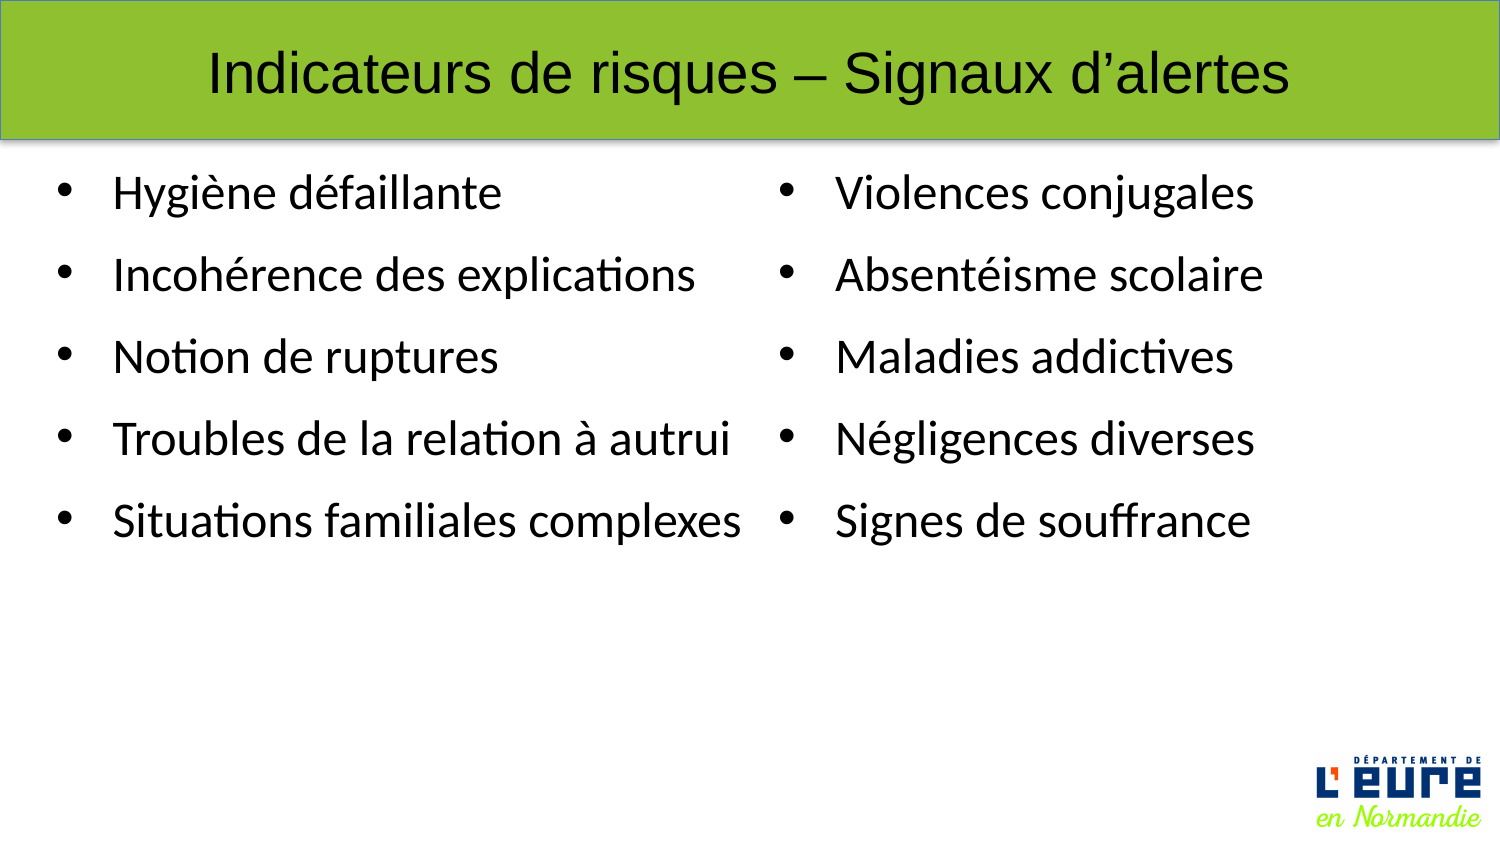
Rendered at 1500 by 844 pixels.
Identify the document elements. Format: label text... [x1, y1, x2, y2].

text_box Indicateurs de risques – Signaux d’alertes [0, 0, 1500, 140]
picture [1315, 752, 1484, 831]
text_box Hygiène défaillante Incohérence des explications Notion de ruptures Troubles de la relation à autrui Situations familiales complexes Violences conjugales Absentéisme scolaire Maladies addictives Négligences diverses Signes de souffrance [41, 139, 1500, 689]
